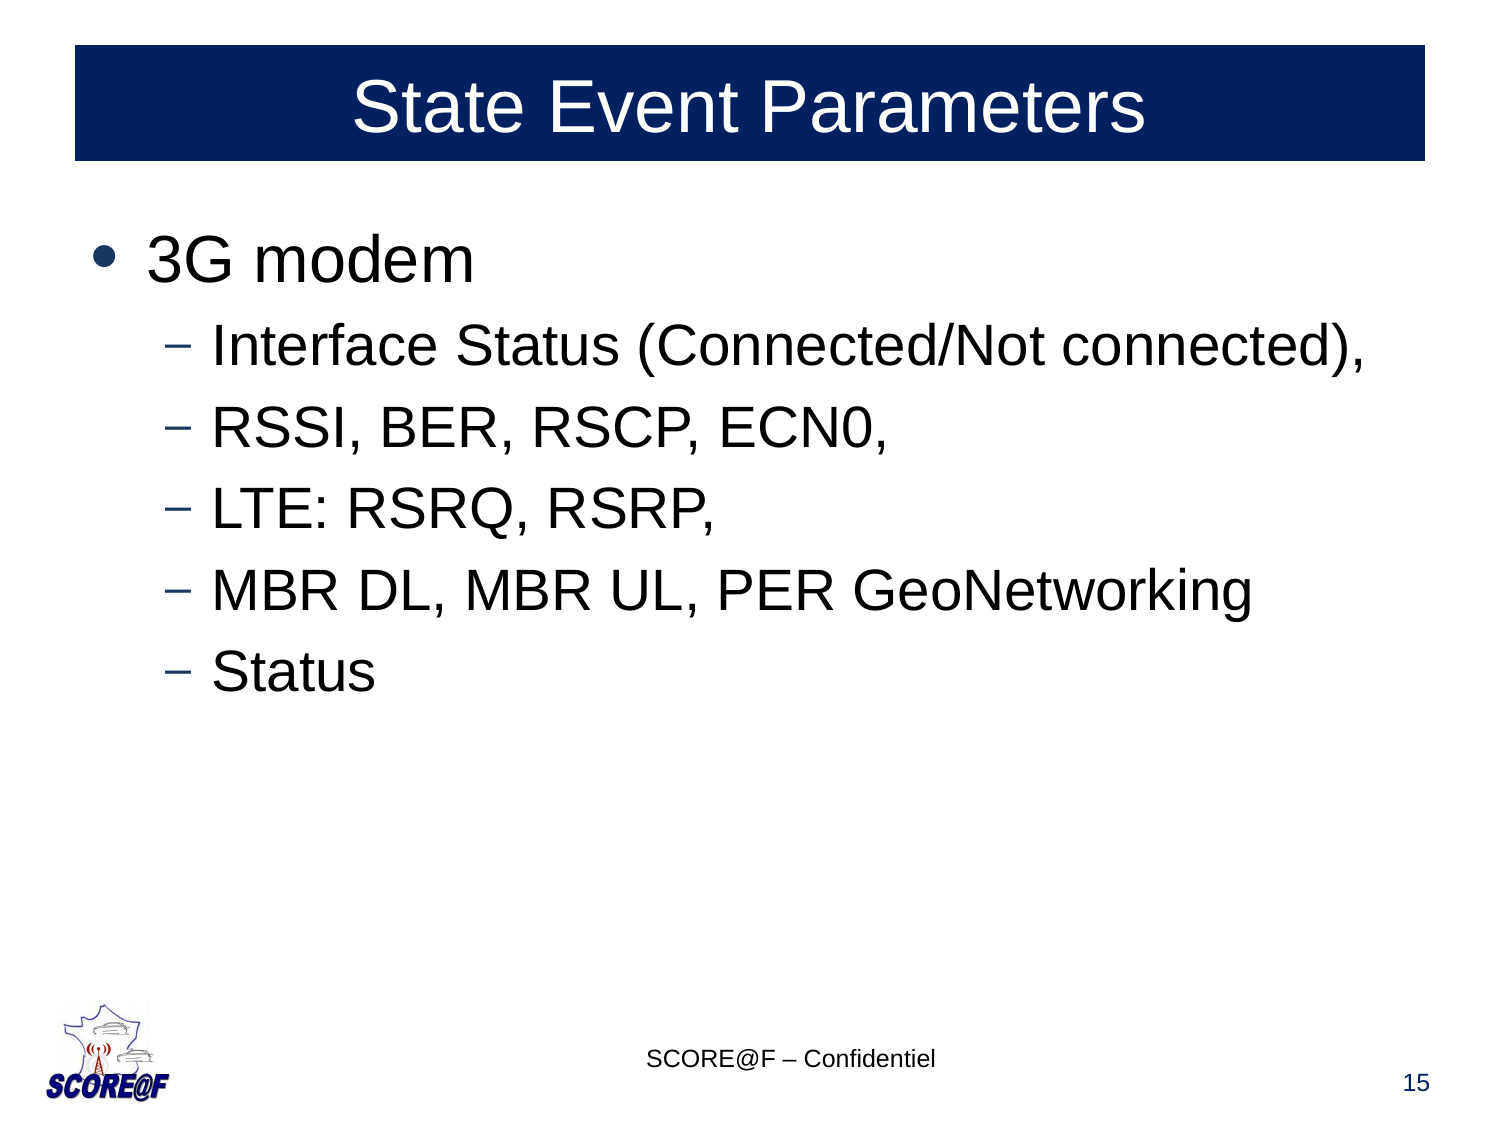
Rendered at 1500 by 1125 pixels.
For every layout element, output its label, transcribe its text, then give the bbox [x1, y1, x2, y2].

list 3G modem Interface Status (Connected/Not connected), RSSI, BER, RSCP, ECN0, LTE: RSRQ, RSRP, MBR DL, MBR UL, PER GeoNetworking Status [75, 208, 1425, 951]
picture [41, 999, 176, 1106]
title State Event Parameters [75, 45, 1425, 161]
